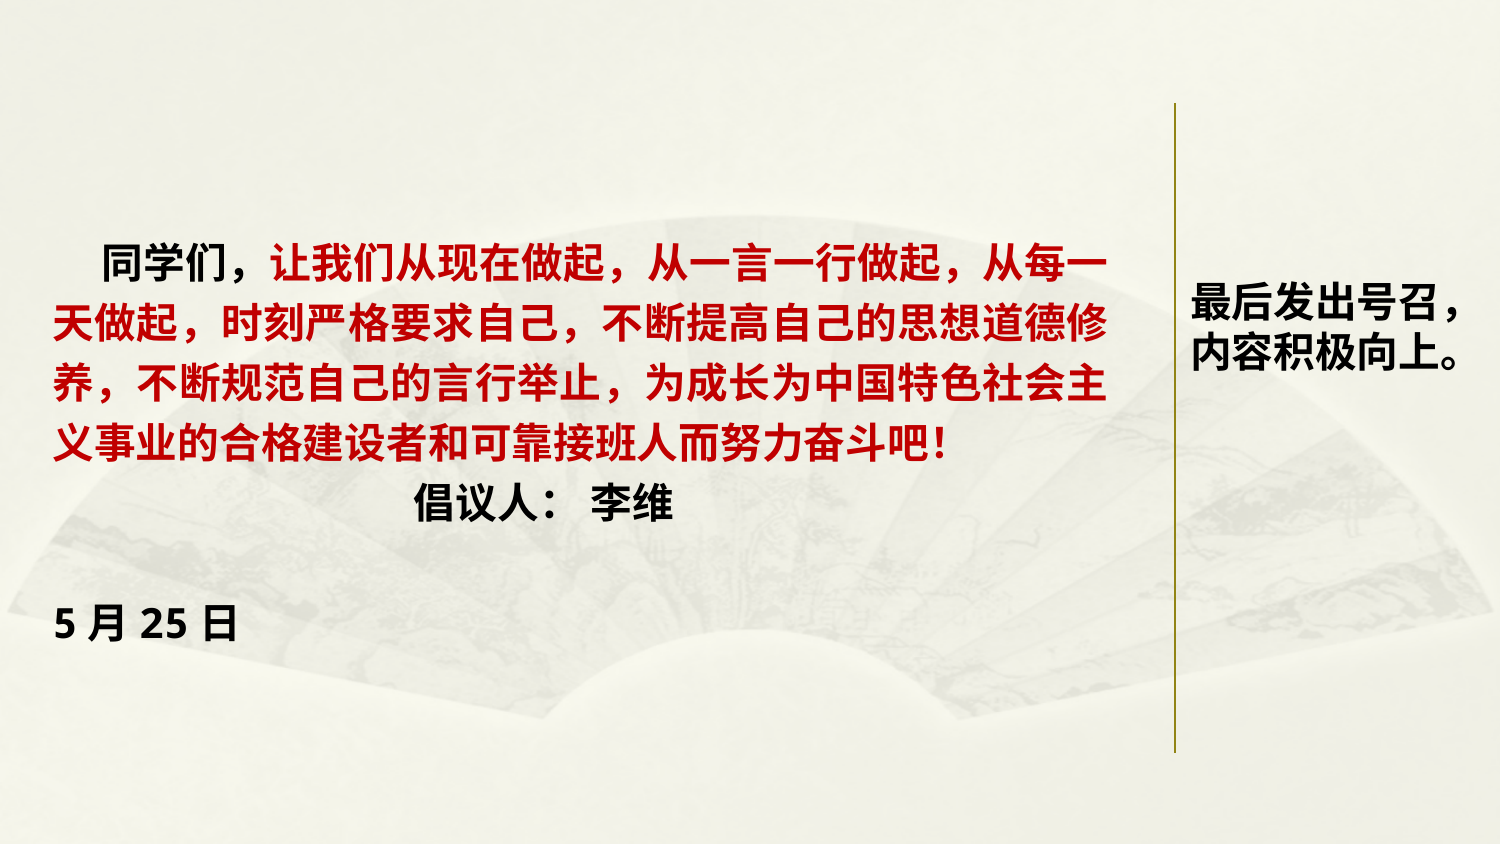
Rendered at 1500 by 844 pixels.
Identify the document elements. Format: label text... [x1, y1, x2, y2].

text_box 同学们，让我们从现在做起，从一言一行做起，从每一天做起，时刻严格要求自己，不断提高自己的思想道德修养，不断规范自己的言行举止，为成长为中国特色社会主义事业的合格建设者和可靠接班人而努力奋斗吧！ 倡议人： 李维 5月25日 [41, 220, 1120, 653]
text_box 最后发出号召，内容积极向上。 [1180, 268, 1458, 383]
